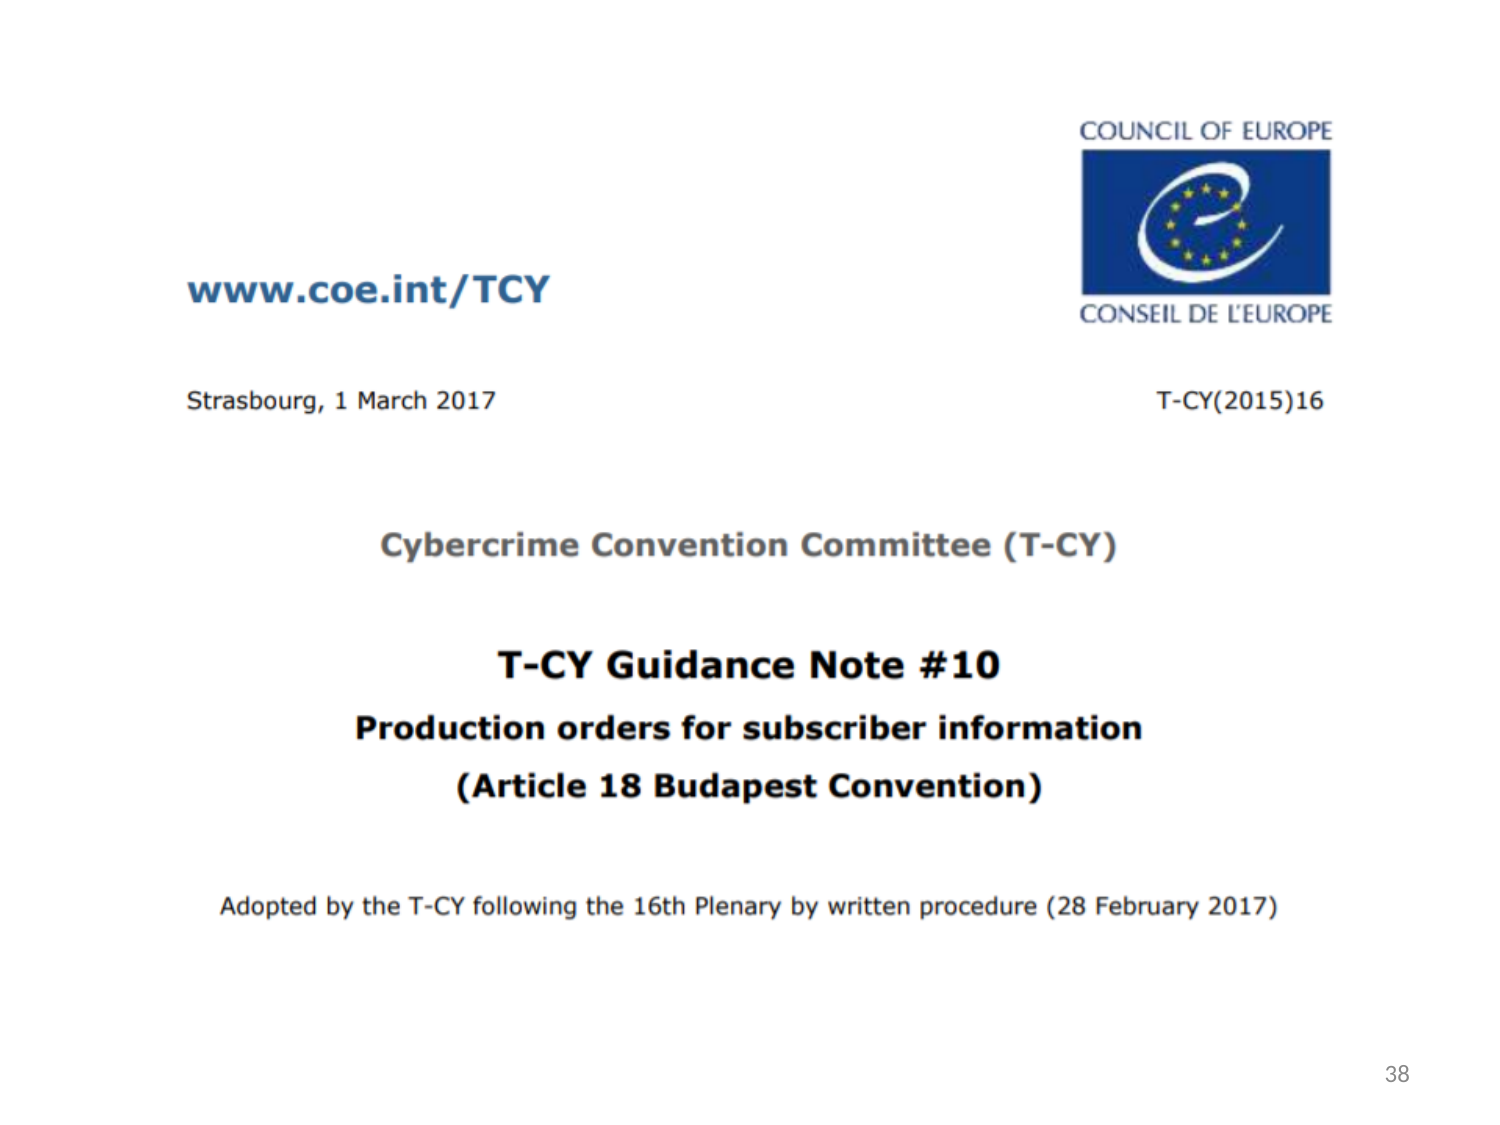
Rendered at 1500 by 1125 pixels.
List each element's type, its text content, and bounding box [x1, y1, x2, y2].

slide_number 38 [1074, 1042, 1425, 1103]
picture [109, 82, 1440, 948]
